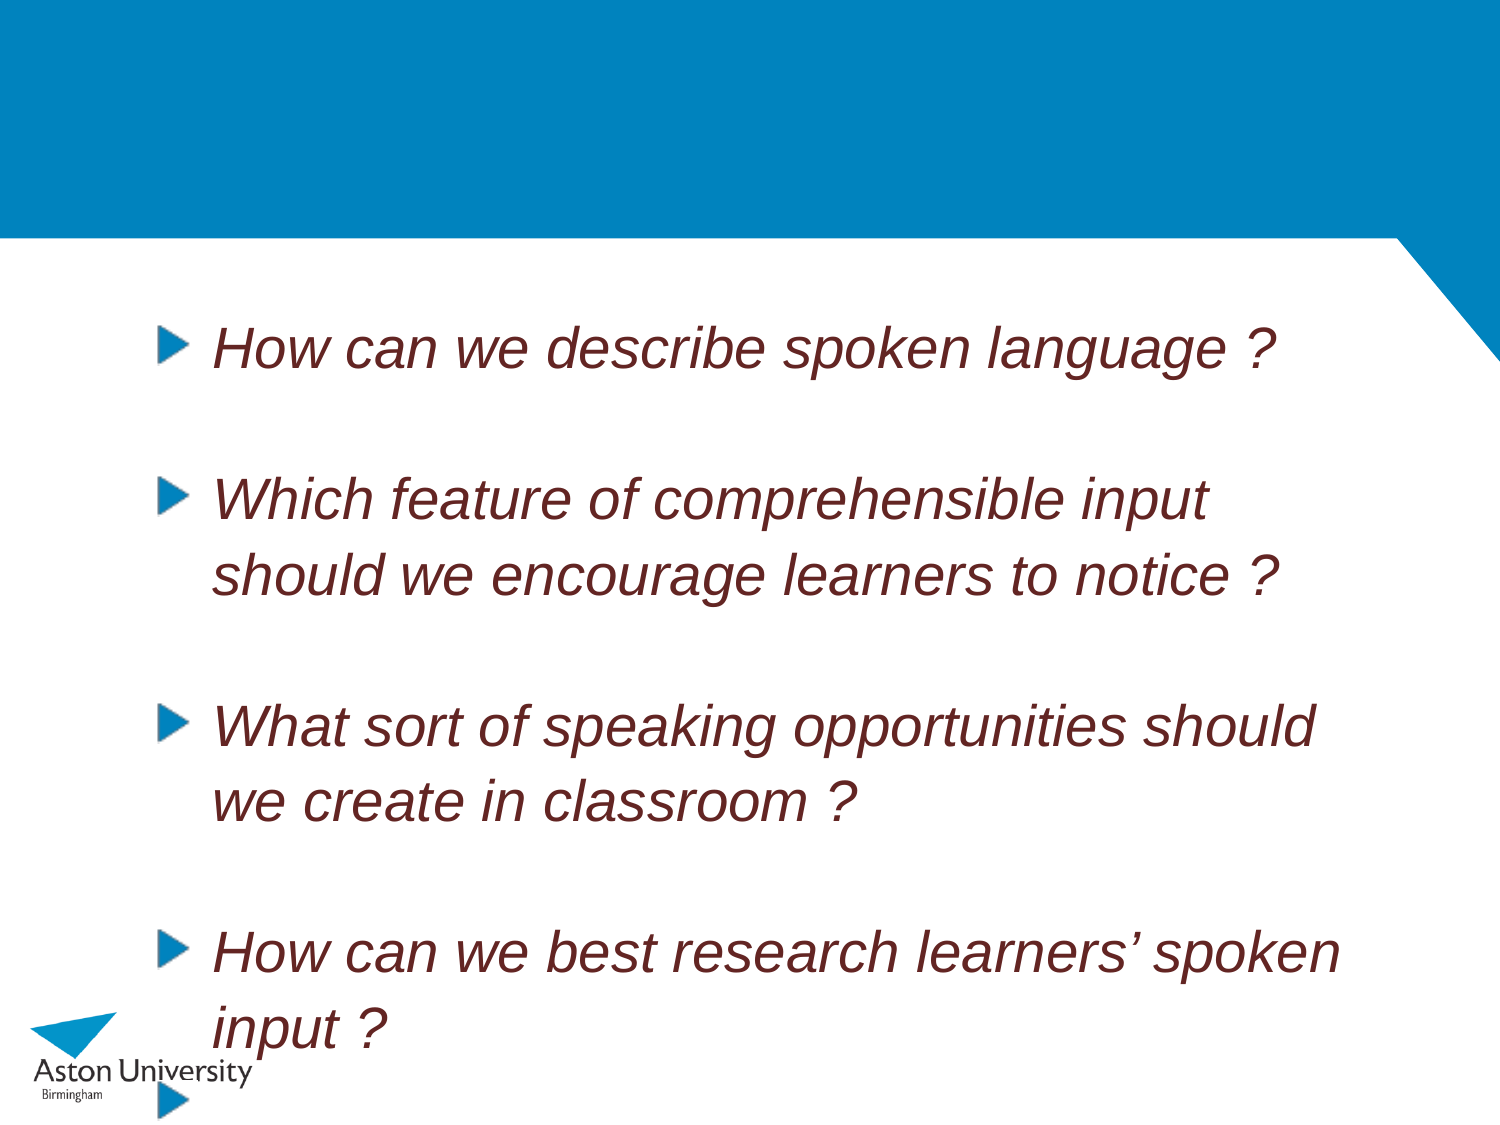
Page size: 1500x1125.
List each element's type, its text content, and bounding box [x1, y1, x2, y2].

picture [156, 702, 198, 744]
picture [156, 324, 198, 366]
picture [28, 1011, 253, 1121]
list How can we describe spoken language ? Which feature of comprehensible input should we encourage learners to notice ? What sort of speaking opportunities should we create in classroom ? How can we best research learners’ spoken input ? [156, 304, 1398, 1004]
picture [156, 928, 198, 970]
picture [156, 475, 198, 517]
